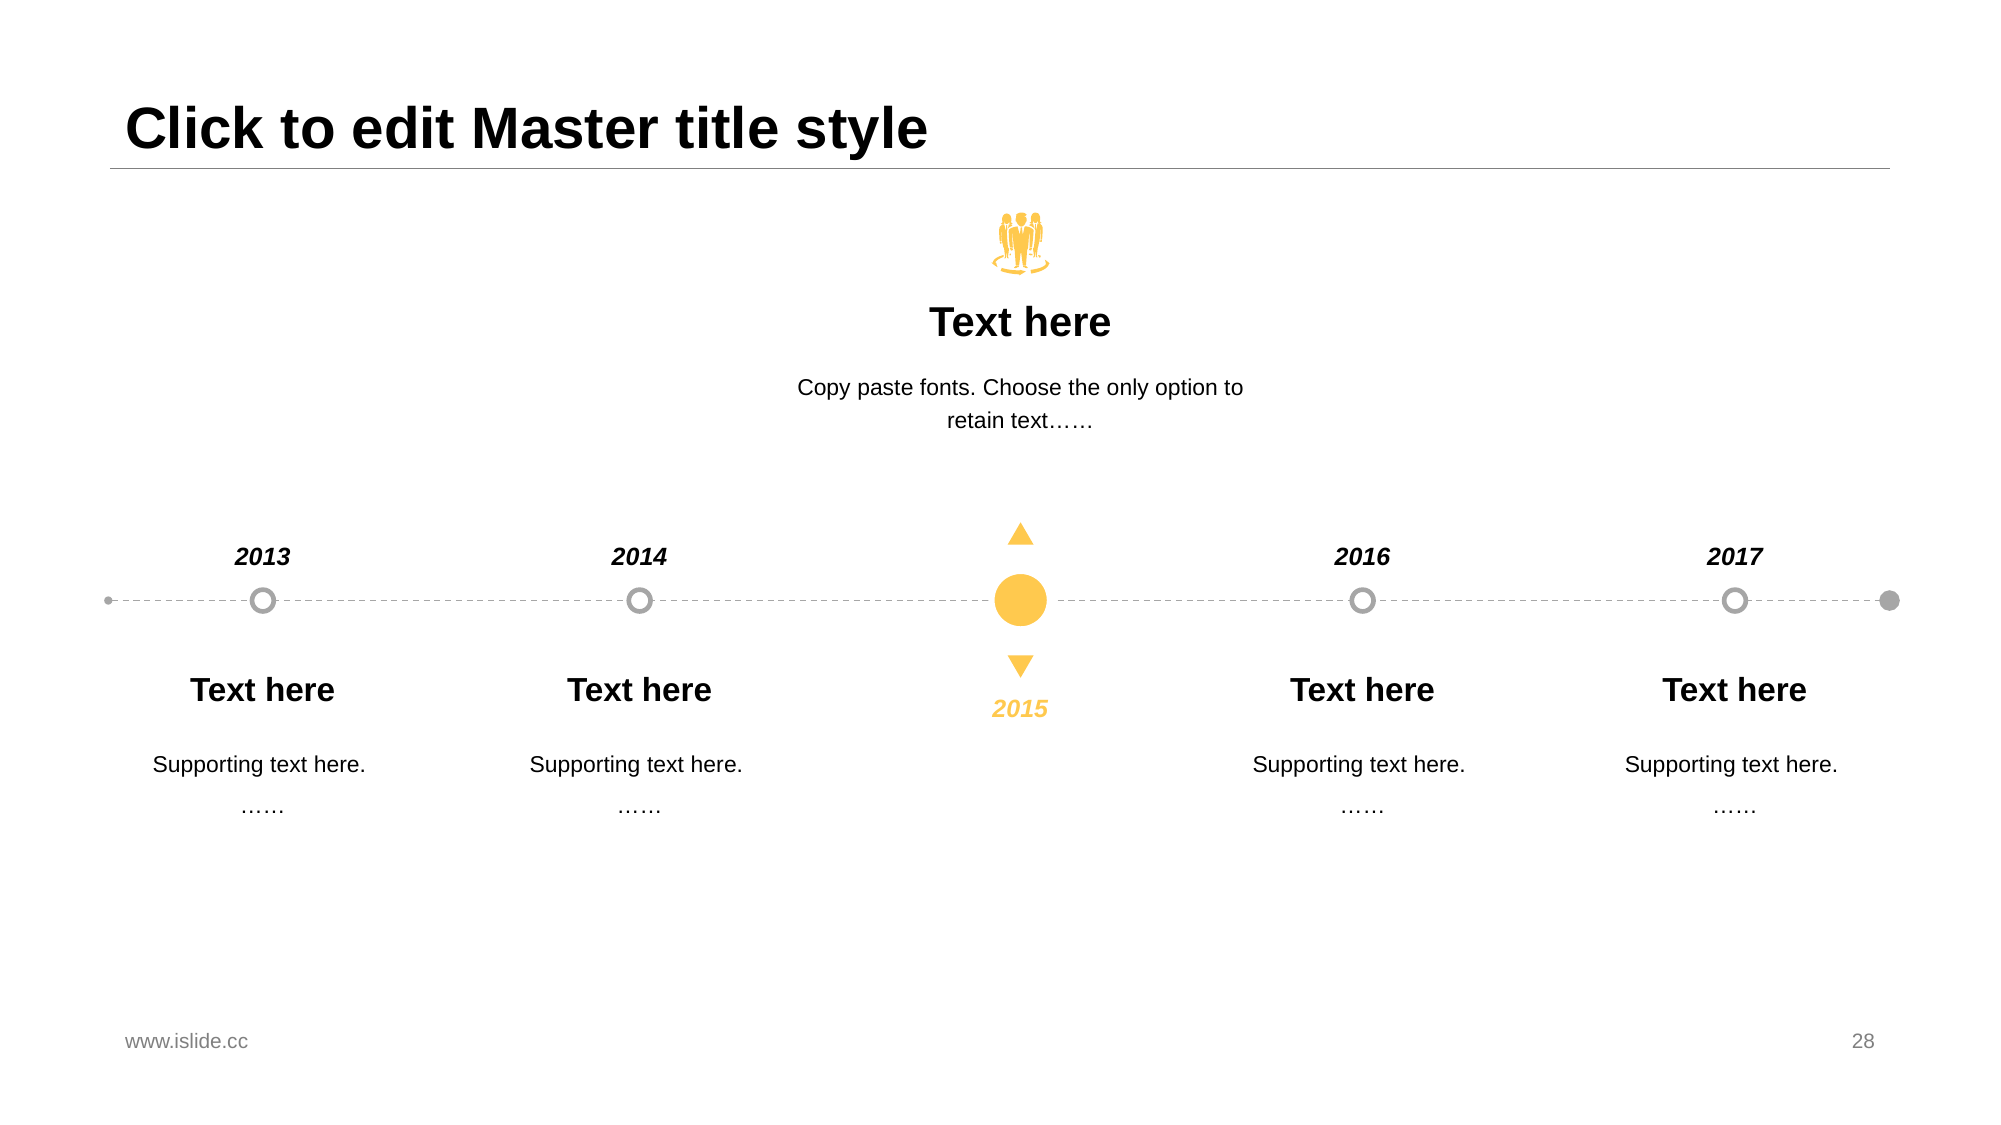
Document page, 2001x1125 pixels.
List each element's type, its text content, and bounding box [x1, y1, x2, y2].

footer www.islide.cc [109, 1023, 790, 1058]
slide_number 28 [1412, 1023, 1890, 1058]
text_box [108, 212, 1890, 856]
title Click to edit Master title style [109, 0, 1890, 169]
